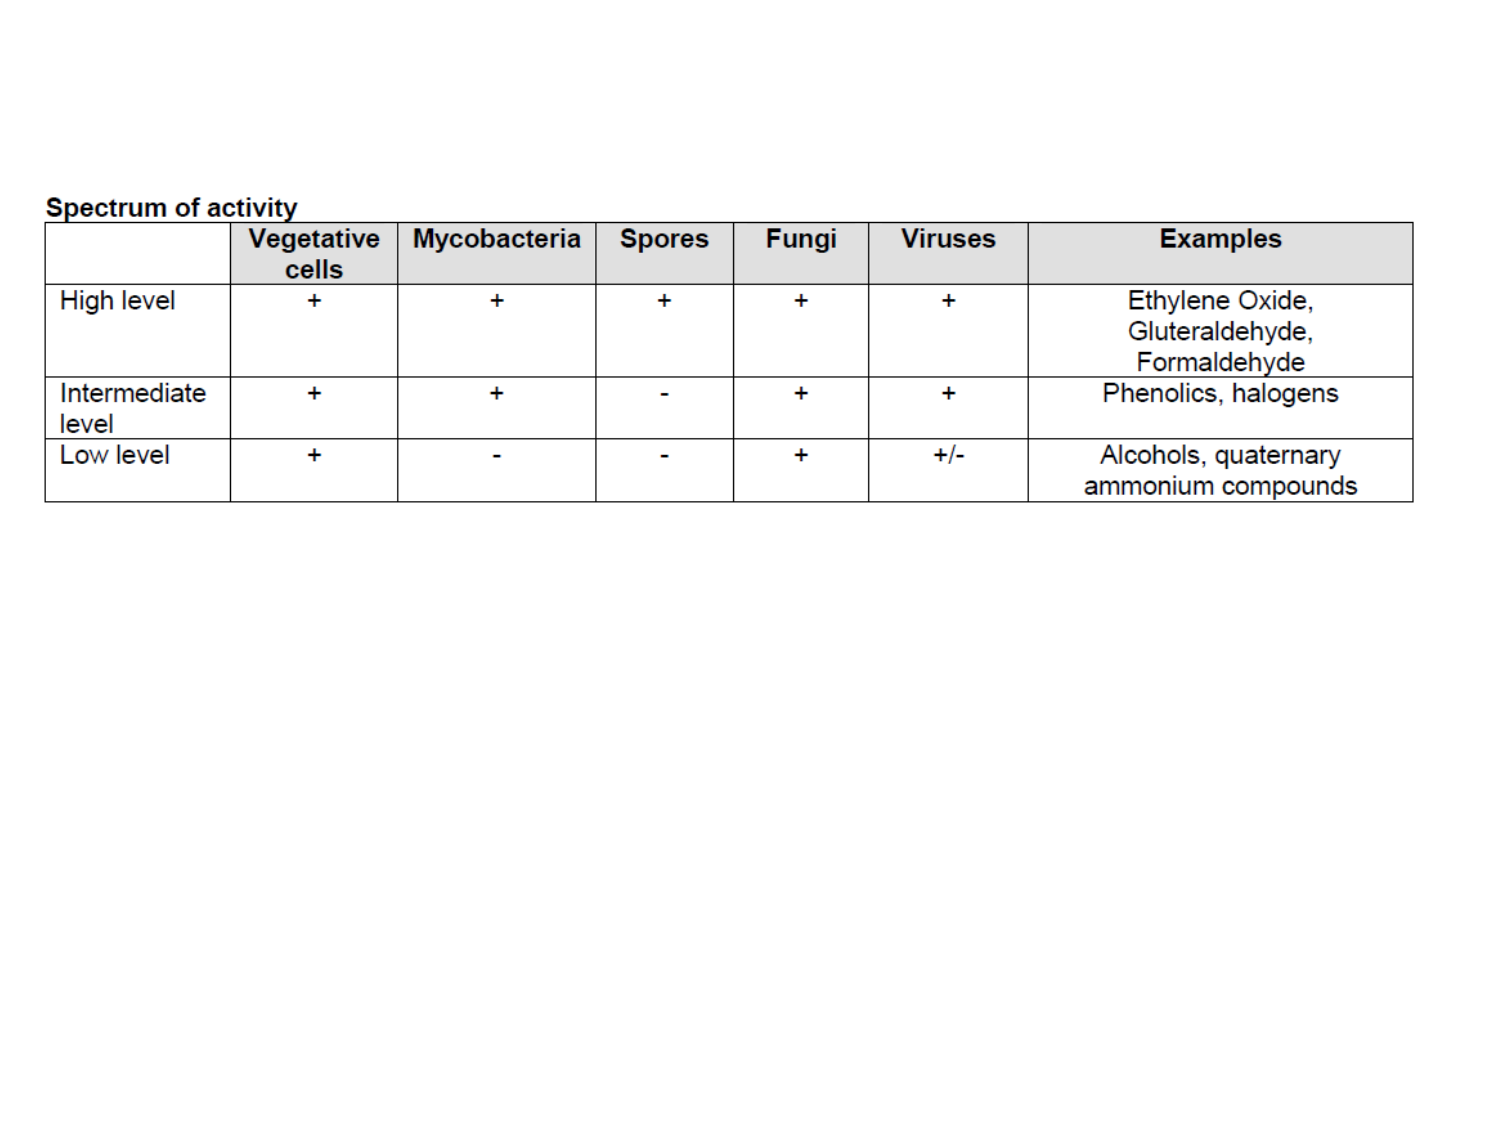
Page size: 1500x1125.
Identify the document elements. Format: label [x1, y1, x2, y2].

picture [23, 152, 1442, 520]
